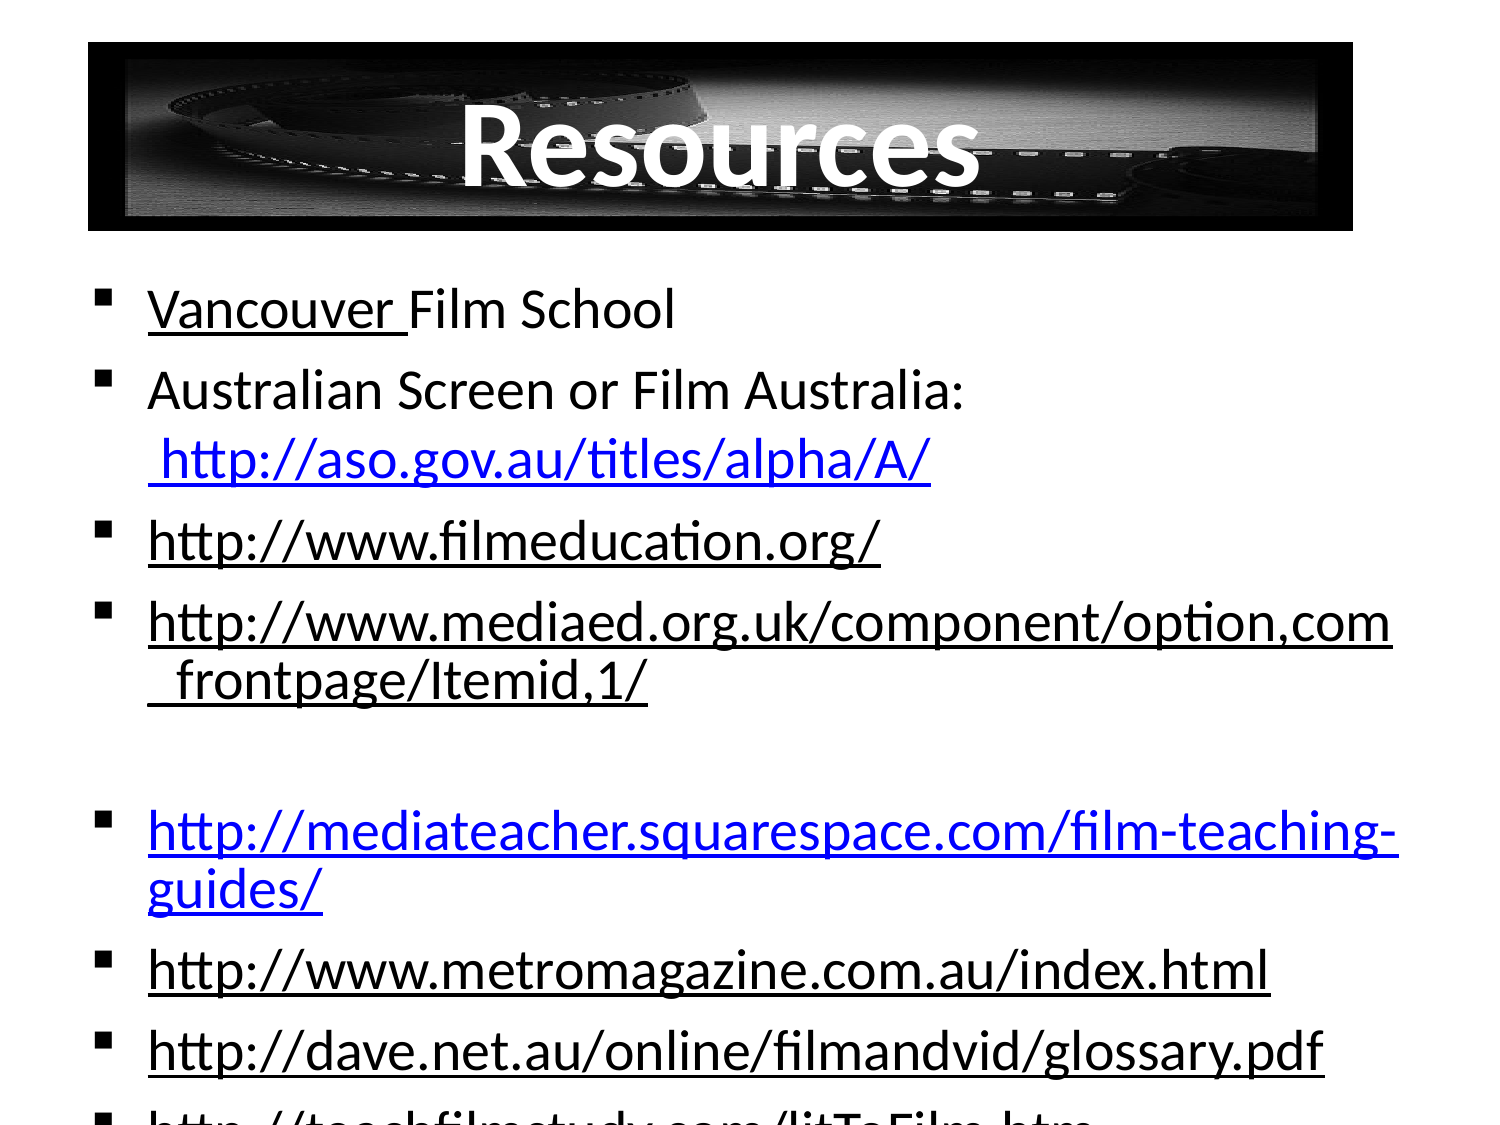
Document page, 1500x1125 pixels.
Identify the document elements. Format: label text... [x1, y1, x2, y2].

title Resources [88, 42, 1353, 231]
list Vancouver Film School Australian Screen or Film Australia: http://aso.gov.au/titles/alpha/A/ http://www.filmeducation.org/ http://www.mediaed.org.uk/component/option,com_frontpage/Itemid,1/ http://mediateacher.squarespace.com/film-teaching-guides/ http://www.metromagazine.com.au/index.html http://dave.net.au/online/filmandvid/glossary.pdf http://teachfilmstudy.com/litToFilm.htm [75, 262, 1424, 1071]
